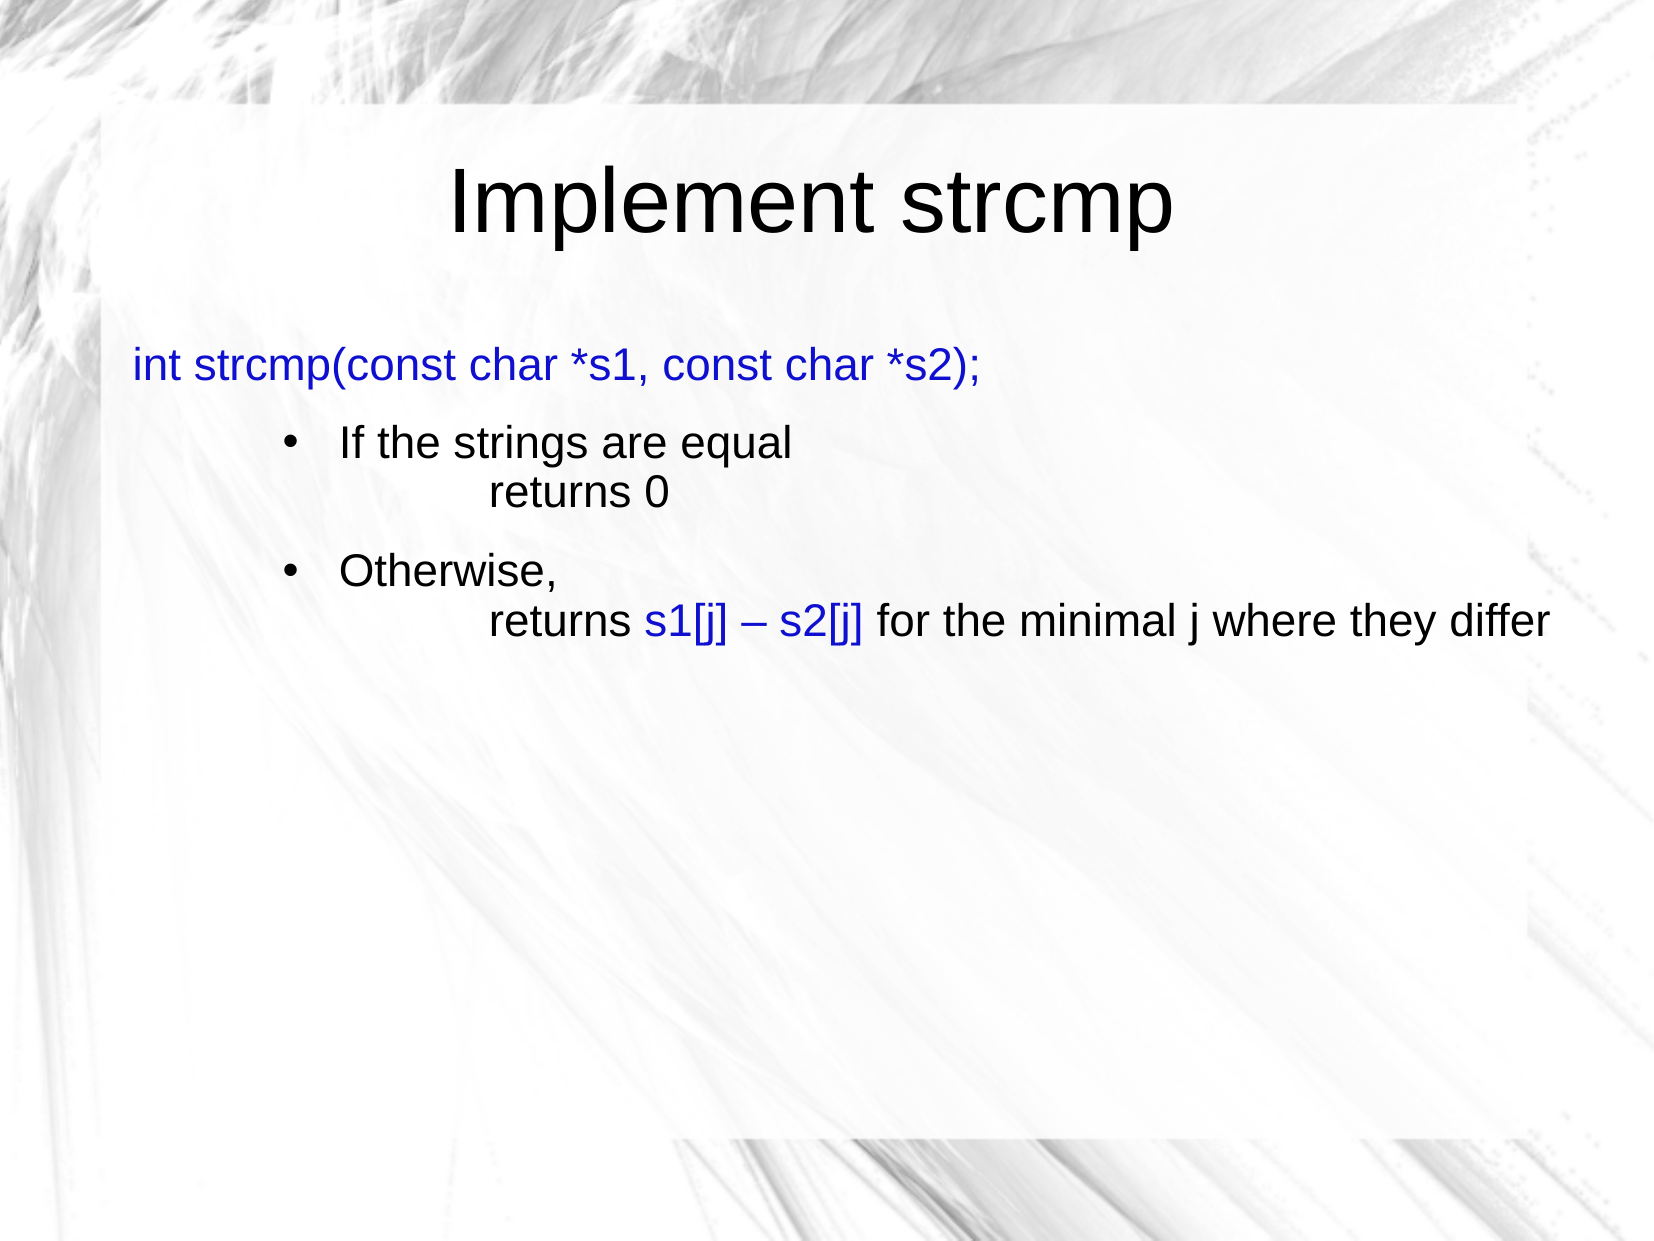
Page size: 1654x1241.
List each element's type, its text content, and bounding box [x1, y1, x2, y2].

title Implement strcmp [118, 93, 1506, 299]
picture [0, 0, 1654, 1241]
list int strcmp(const char *s1, const char *s2); If the strings are equal returns 0 Otherwise, returns s1[j] – s2[j] for the minimal j where they differ [118, 334, 1571, 1123]
